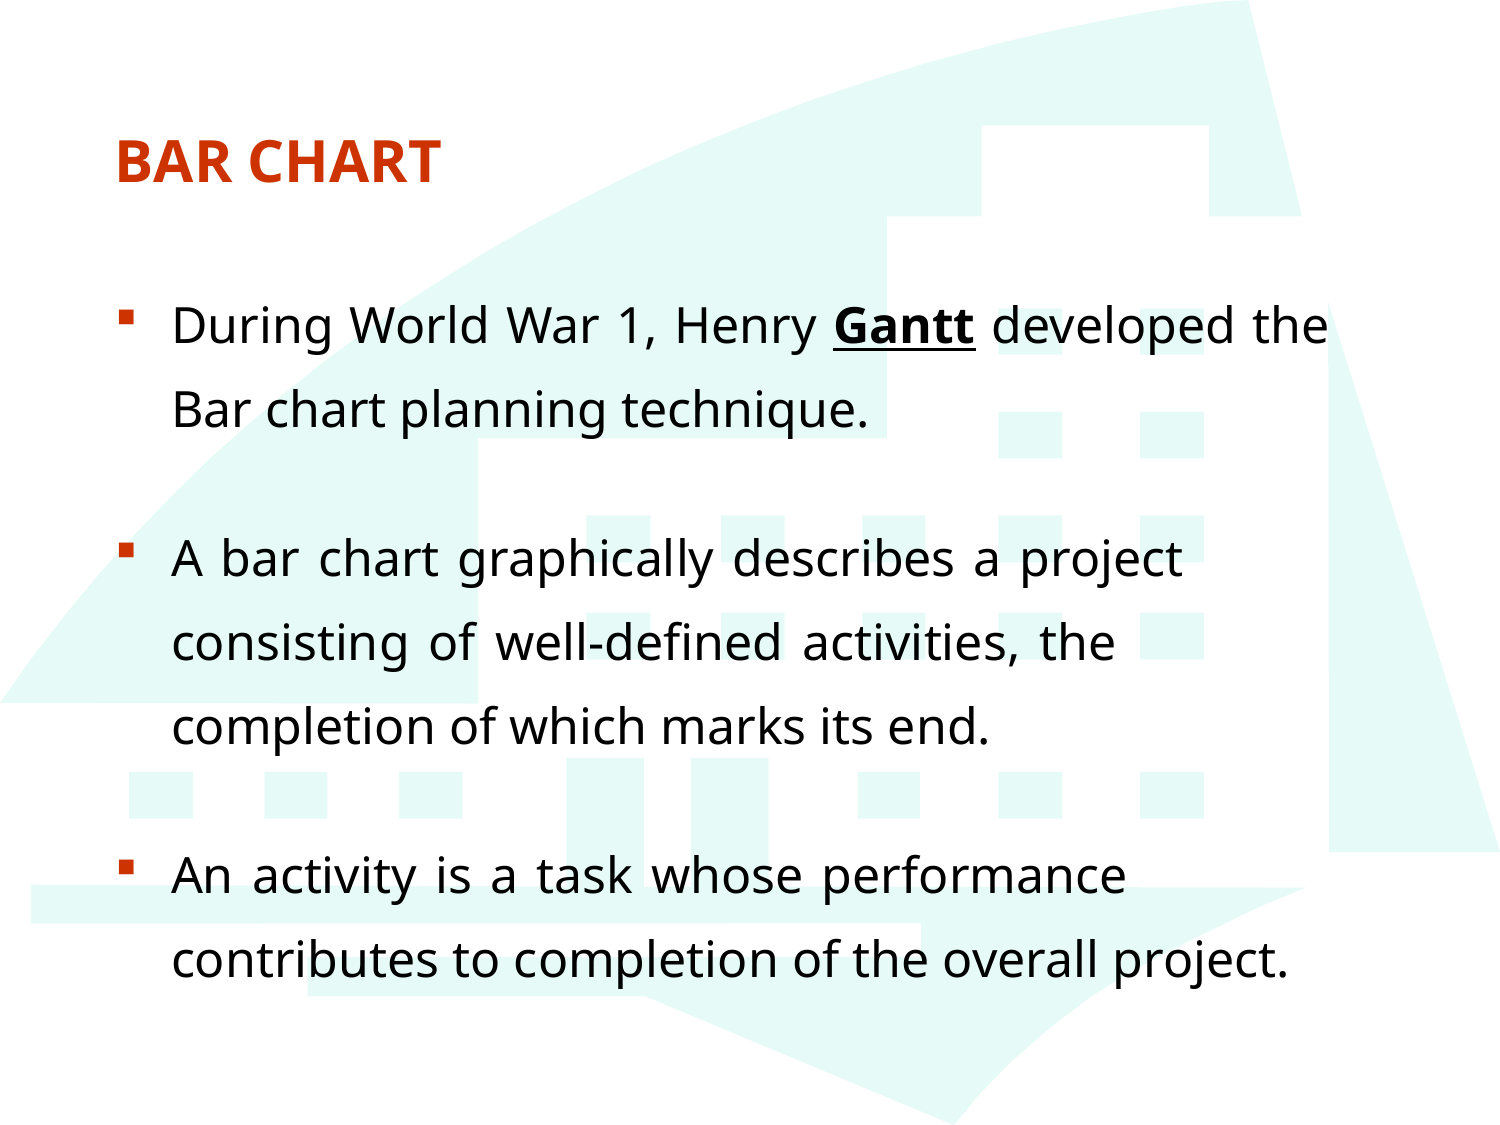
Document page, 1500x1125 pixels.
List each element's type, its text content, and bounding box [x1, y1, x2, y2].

list During World War 1, Henry Gantt developed the Bar chart planning technique. A bar chart graphically describes a project consisting of well-defined activities, the completion of which marks its end. An activity is a task whose performance contributes to completion of the overall project. [99, 262, 1361, 988]
title BAR CHART [99, 125, 586, 210]
